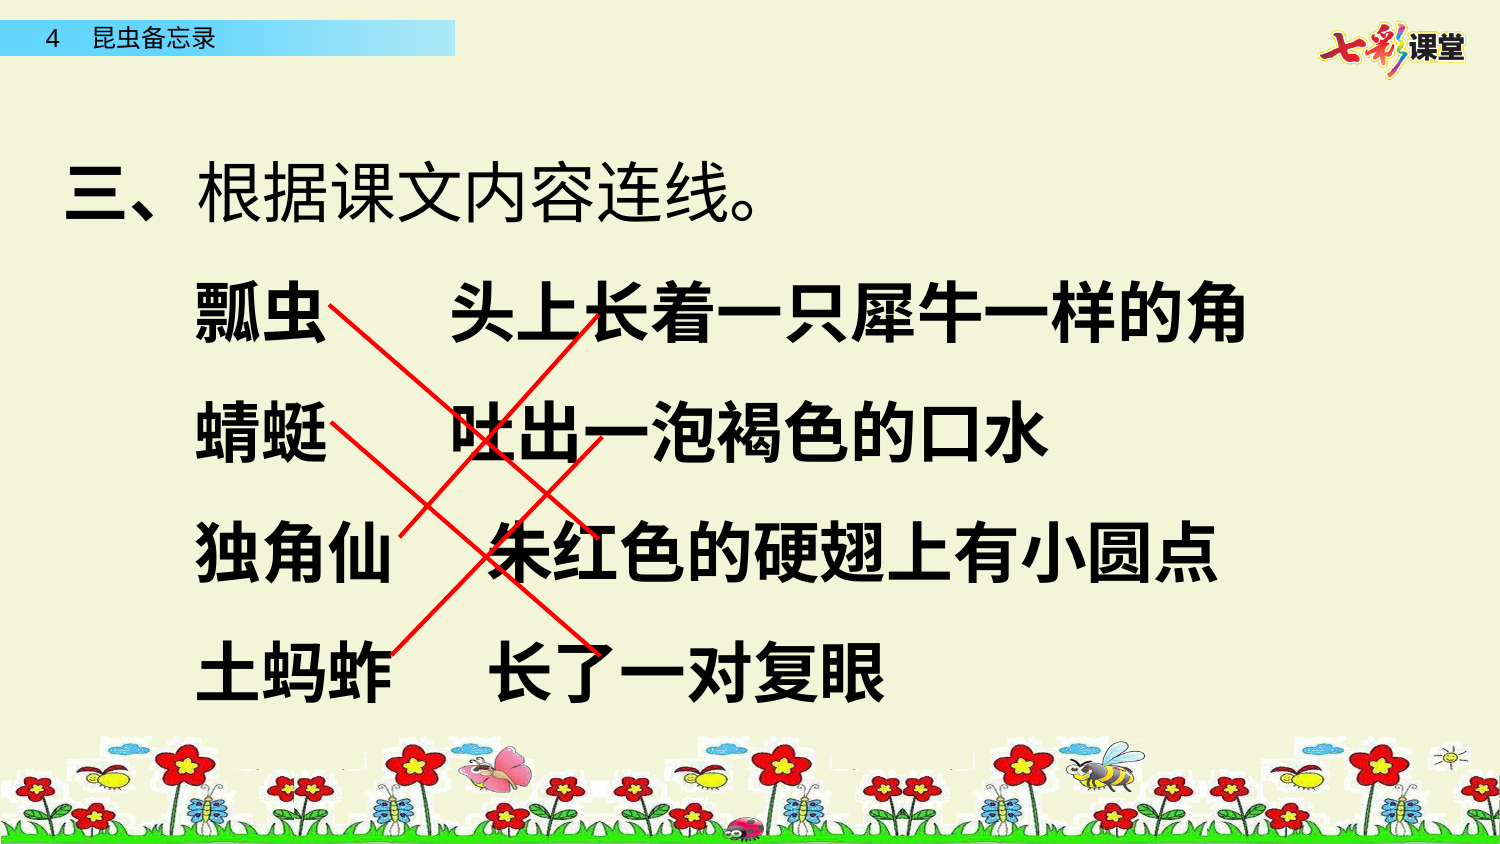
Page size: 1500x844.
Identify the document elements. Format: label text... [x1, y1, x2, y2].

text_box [330, 421, 394, 657]
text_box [391, 436, 603, 656]
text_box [399, 314, 599, 435]
picture [0, 714, 1500, 844]
text_box 三、根据课文内容连线。 瓢虫 头上长着一只犀牛一样的角 蜻蜓 吐出一泡褐色的口水 独角仙 朱红色的硬翅上有小圆点 土蚂蚱 长了一对复眼 [51, 105, 1440, 717]
picture [1316, 20, 1468, 80]
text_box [328, 304, 599, 422]
